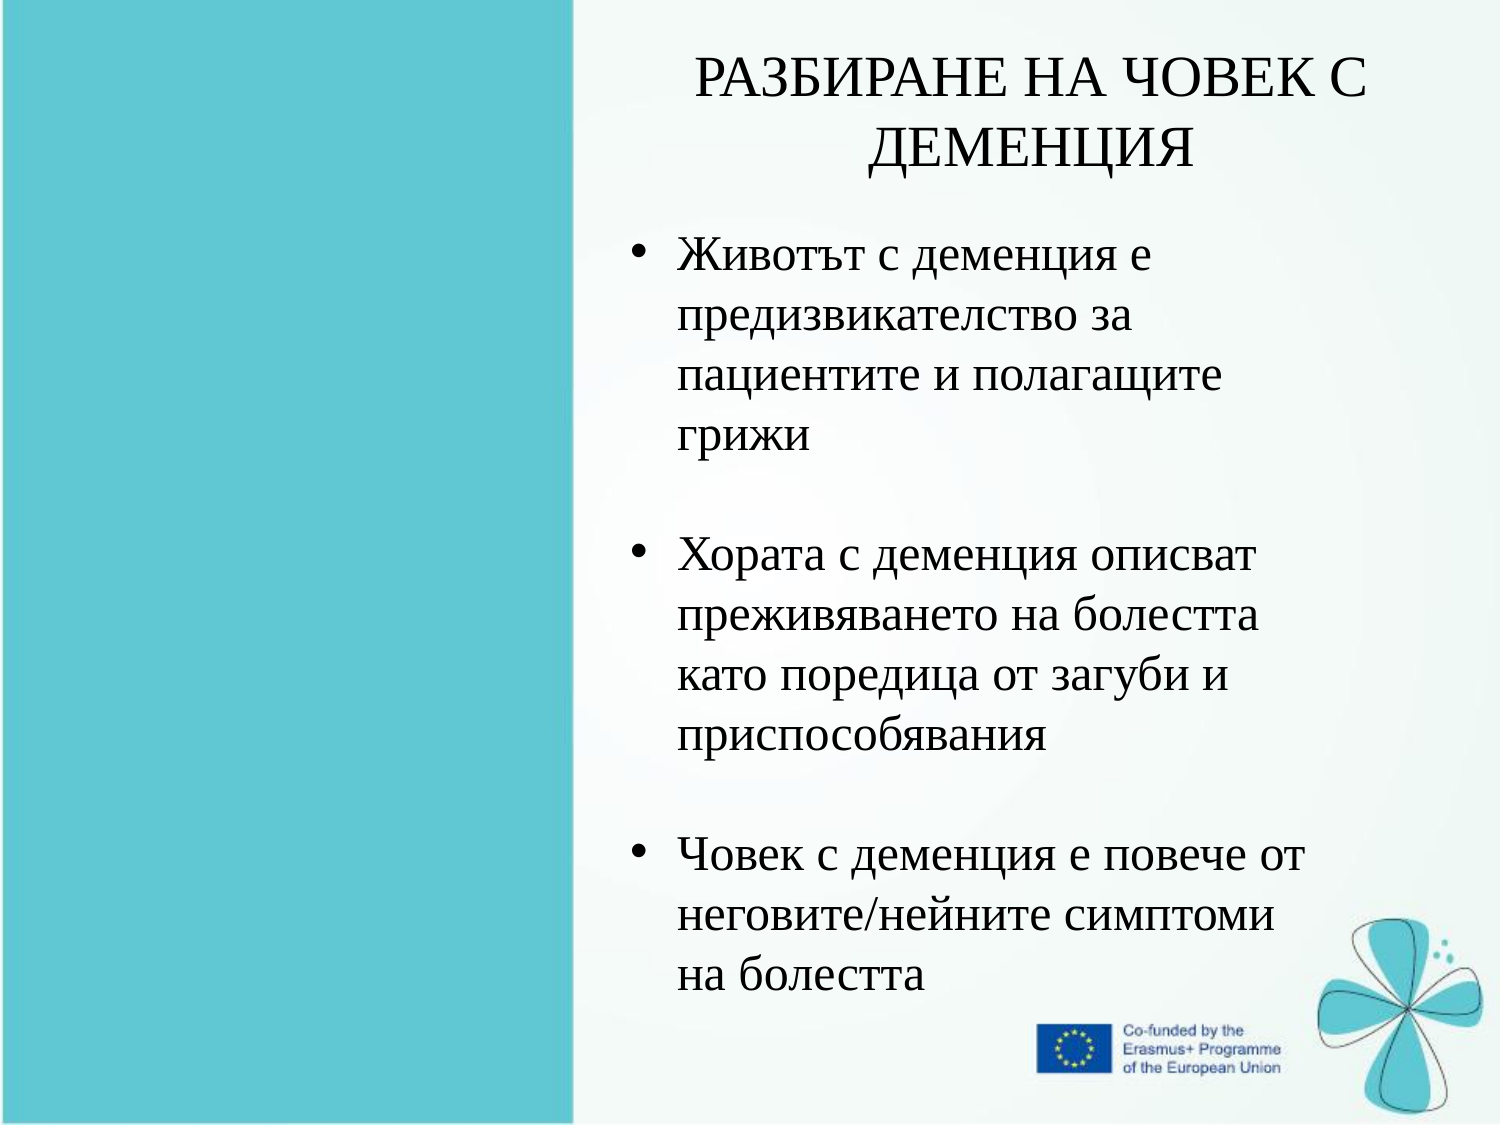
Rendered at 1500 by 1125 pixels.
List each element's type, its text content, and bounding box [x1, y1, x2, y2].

picture [0, 0, 1500, 1125]
text_box Животът с деменция е предизвикателство за пациентите и полагащите грижи Хората с деменция описват преживяването на болестта като поредица от загуби и приспособявания Човек с деменция е повече от неговите/нейните симптоми на болестта [615, 212, 1336, 1008]
text_box РАЗБИРАНЕ НА ЧОВЕК С ДЕМЕНЦИЯ [603, 30, 1461, 186]
